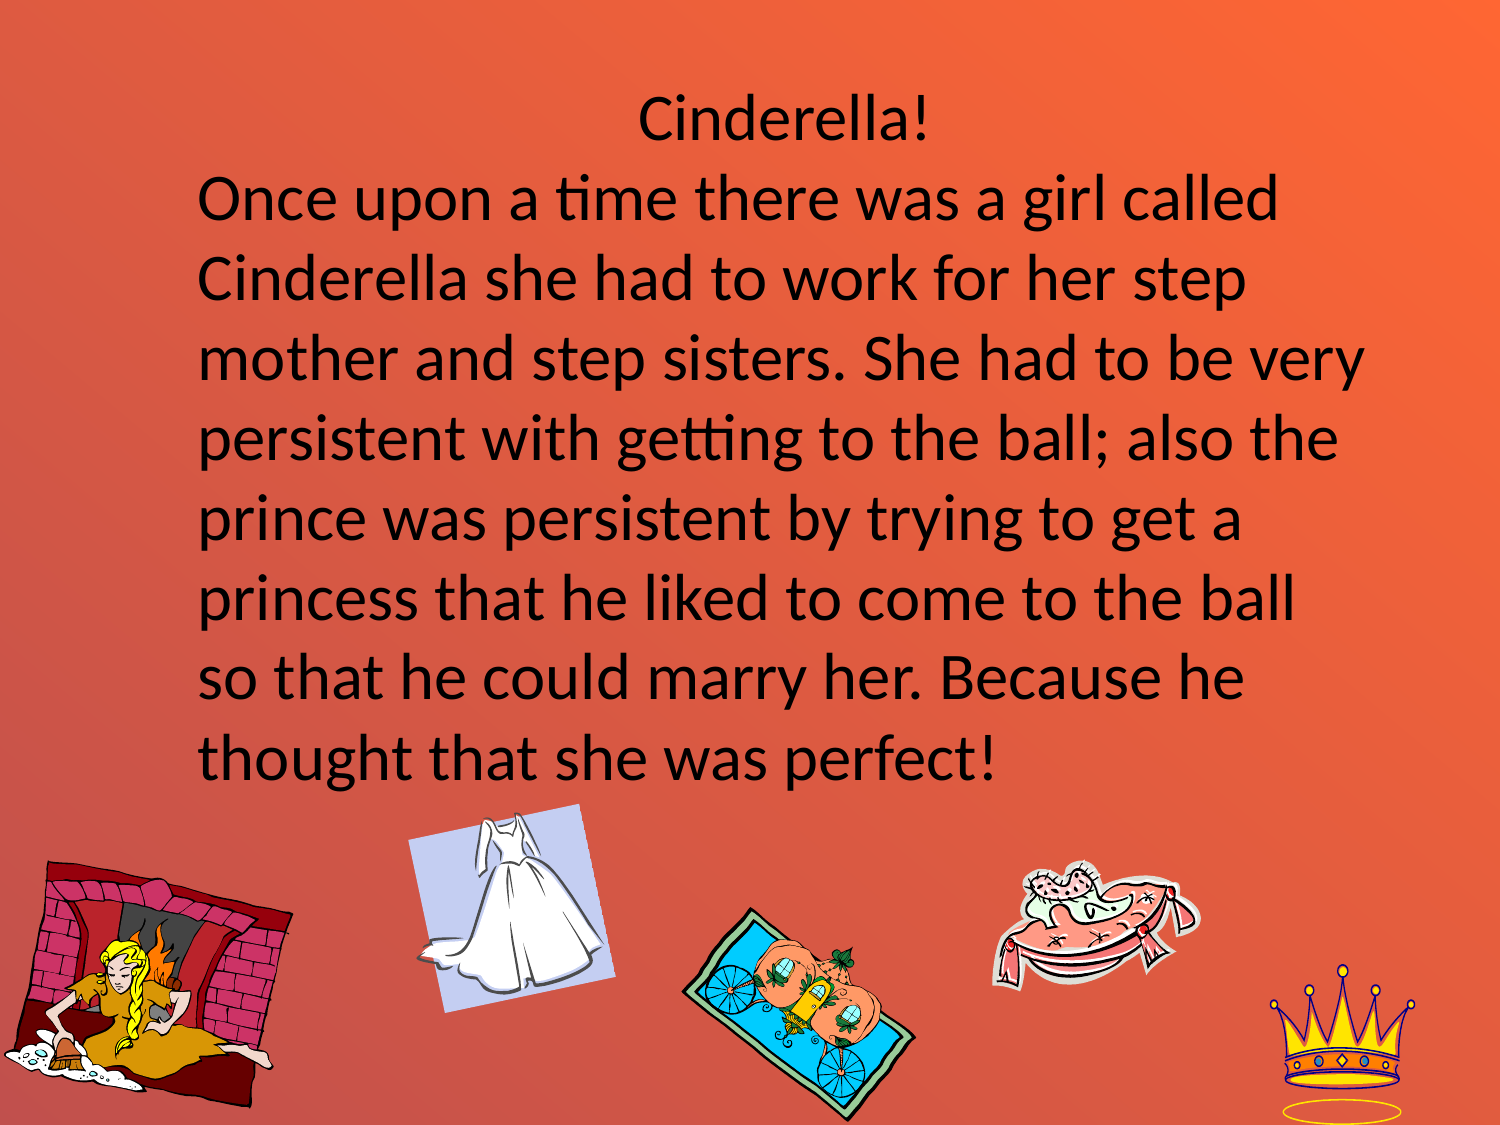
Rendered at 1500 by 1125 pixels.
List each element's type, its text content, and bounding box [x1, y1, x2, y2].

text_box Cinderella! Once upon a time there was a girl called Cinderella she had to work for her step mother and step sisters. She had to be very persistent with getting to the ball; also the prince was persistent by trying to get a princess that he liked to come to the ball so that he could marry her. Because he thought that she was perfect! [182, 66, 1388, 961]
picture [699, 930, 747, 988]
picture [407, 815, 600, 999]
picture [742, 930, 917, 1074]
picture [978, 853, 1201, 992]
picture [699, 996, 799, 1074]
picture [20, 878, 289, 1099]
picture [1269, 963, 1416, 1125]
